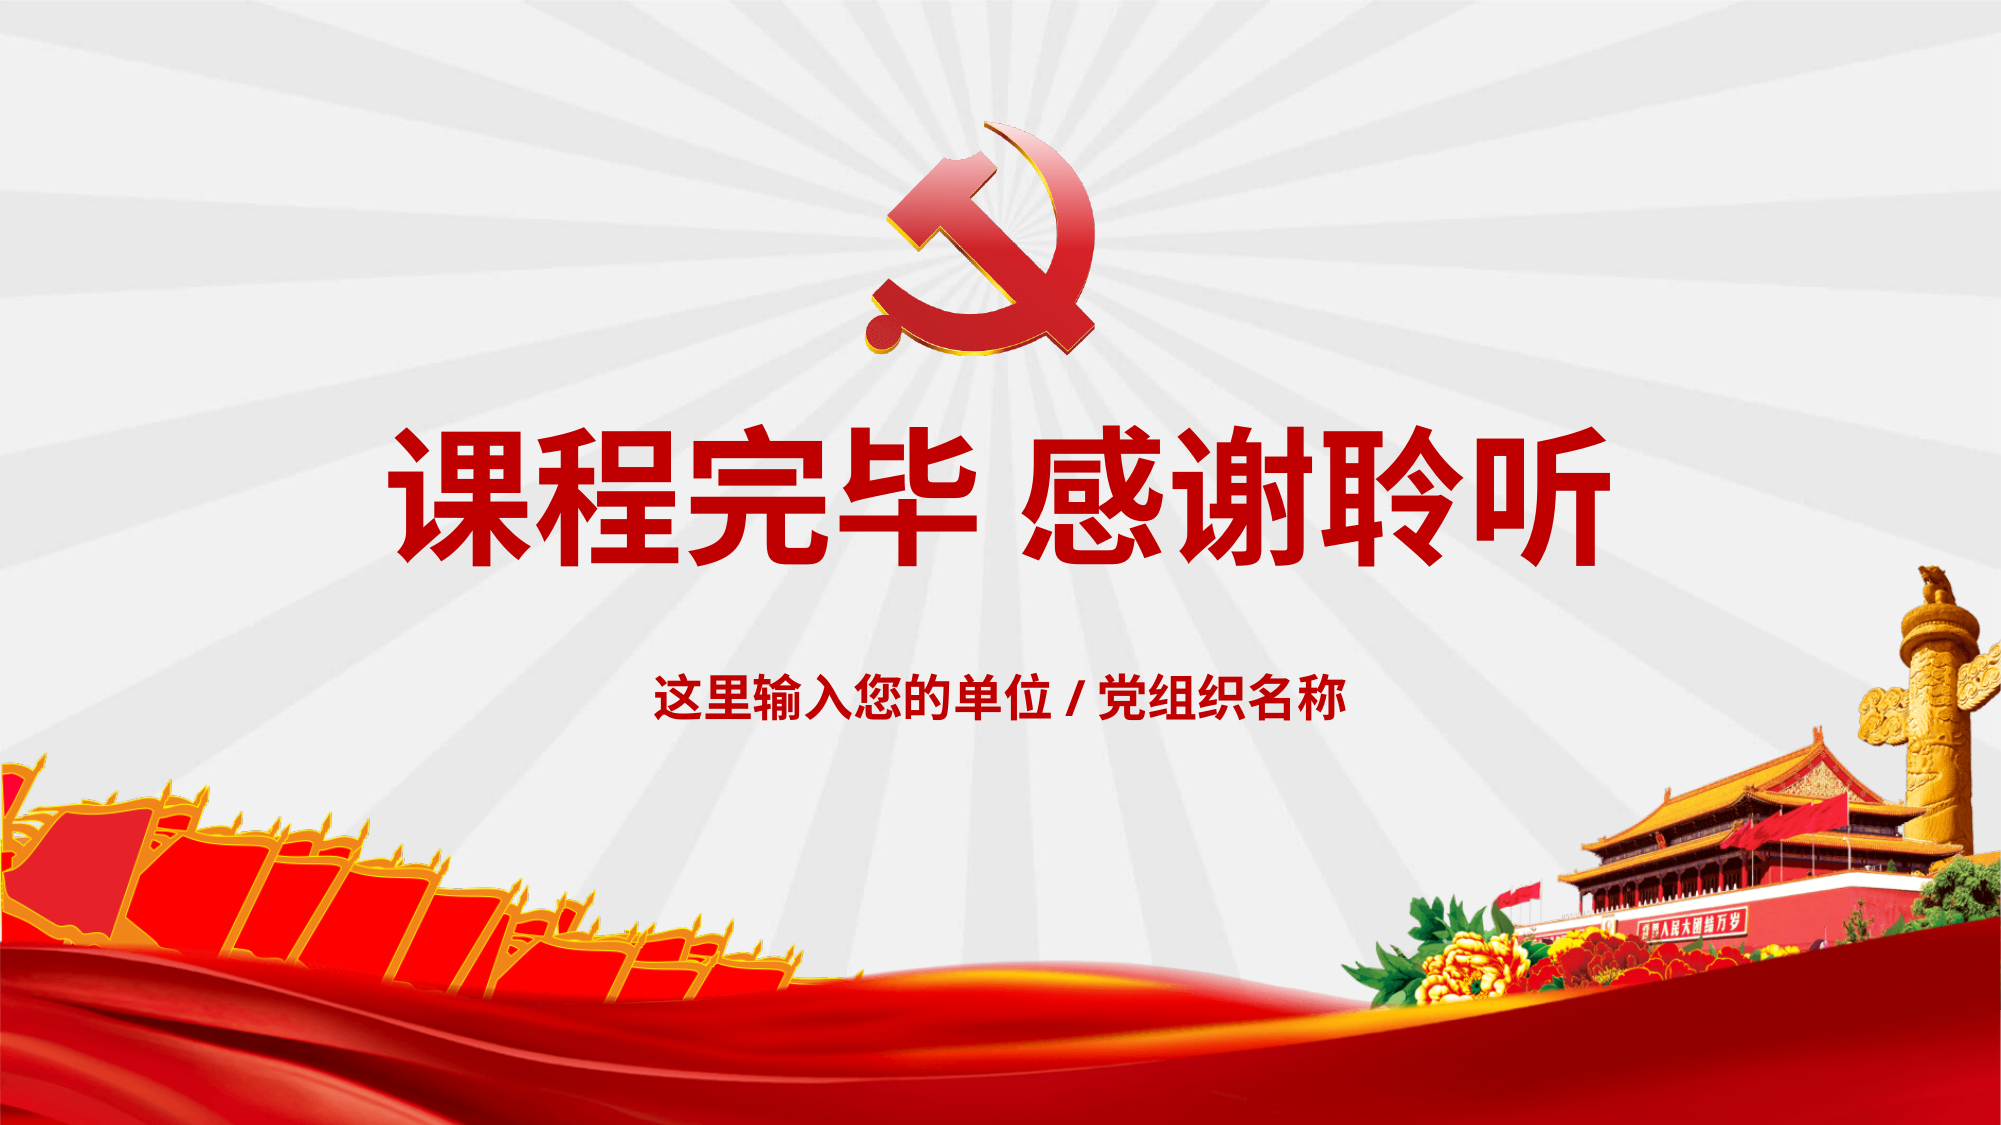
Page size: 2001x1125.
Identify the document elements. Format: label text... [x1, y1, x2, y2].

picture [0, 0, 2001, 1125]
text_box 课程完毕 感谢聆听 [102, 432, 1899, 554]
text_box 这里输入您的单位/党组织名称 [638, 658, 1334, 734]
